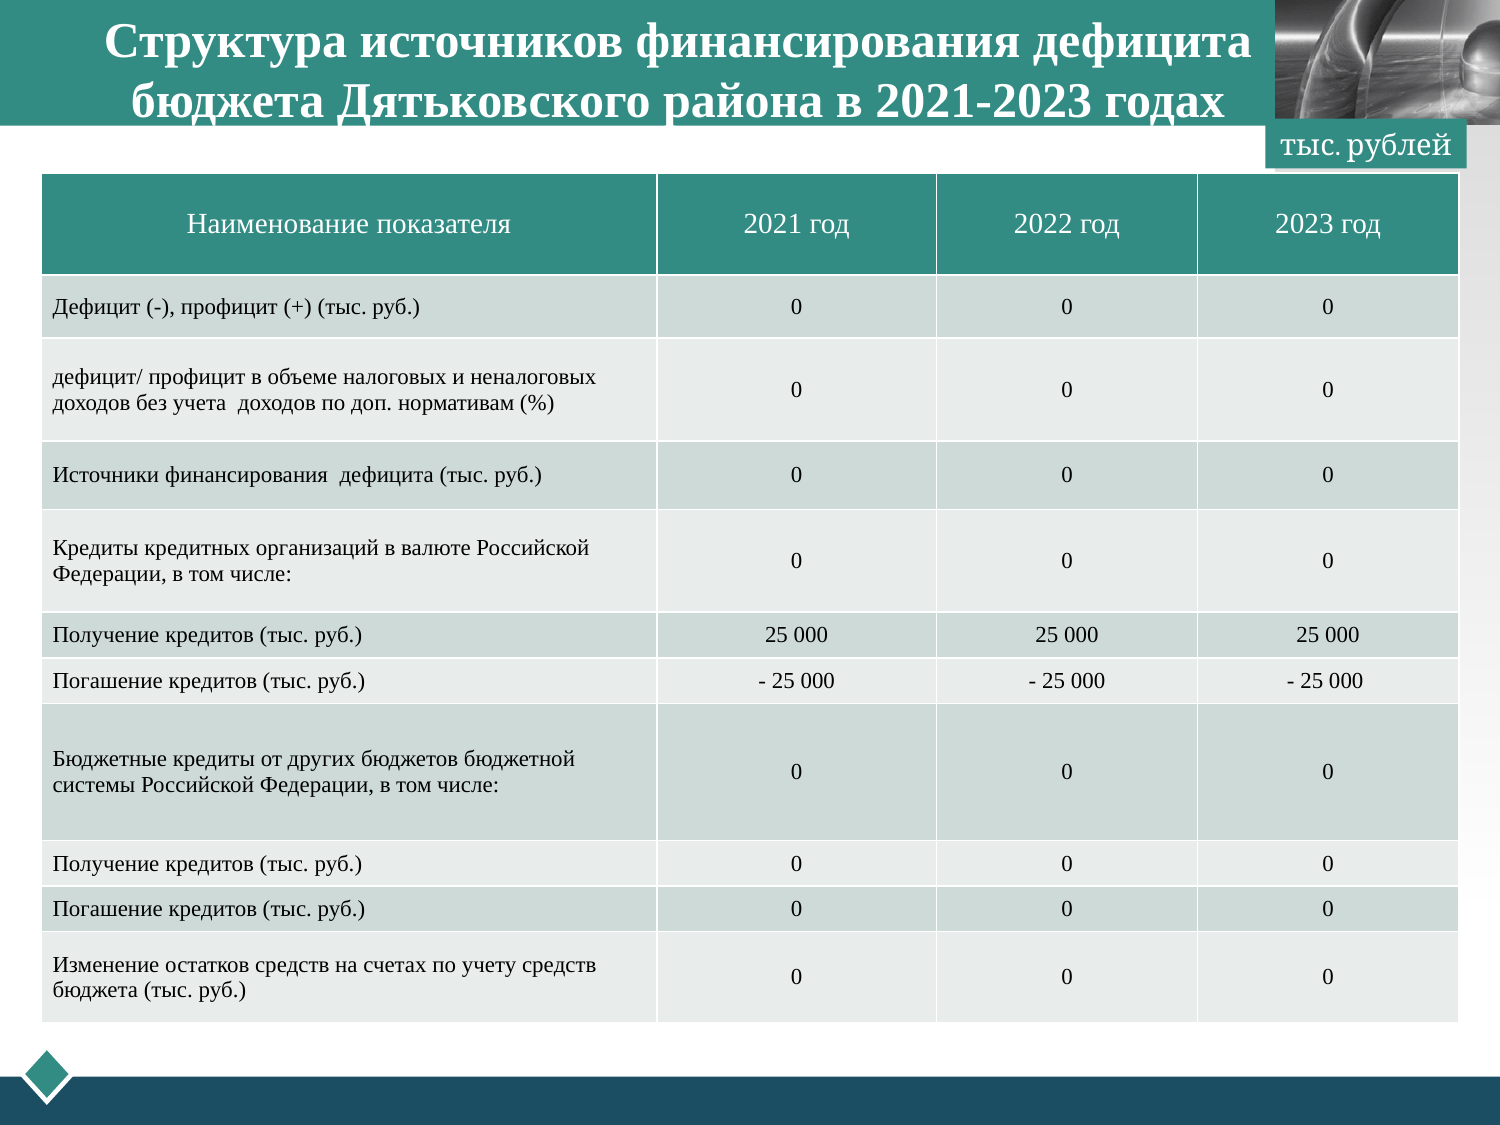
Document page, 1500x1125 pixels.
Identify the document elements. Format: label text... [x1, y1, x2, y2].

table_cell 0 [937, 704, 1197, 840]
table_cell Источники финансирования дефицита (тыс. руб.) [42, 442, 656, 509]
table_cell Дефицит (-), профицит (+) (тыс. руб.) [42, 276, 656, 337]
table_cell 0 [1198, 442, 1458, 509]
table_cell 0 [1198, 510, 1458, 611]
table_cell 0 [1198, 887, 1458, 931]
table_cell 25 000 [937, 613, 1197, 657]
table_cell Кредиты кредитных организаций в валюте Российской Федерации, в том числе: [42, 510, 656, 611]
table_cell 0 [937, 339, 1197, 440]
table_cell - 25 000 [937, 659, 1197, 703]
table_header 2023 год [1198, 174, 1458, 274]
table_cell 0 [937, 276, 1197, 337]
table_cell 0 [658, 932, 936, 1022]
table_cell 0 [1198, 276, 1458, 337]
table_cell 0 [658, 704, 936, 840]
table_cell 0 [937, 932, 1197, 1022]
table_cell 25 000 [658, 613, 936, 657]
table_cell 0 [937, 510, 1197, 611]
table_cell 0 [1198, 841, 1458, 885]
table_cell - 25 000 [1198, 659, 1458, 703]
table_cell 0 [1198, 932, 1458, 1022]
table_cell Погашение кредитов (тыс. руб.) [42, 659, 656, 703]
table_cell 0 [658, 276, 936, 337]
table_header 2021 год [658, 174, 936, 274]
table_header Наименование показателя [42, 174, 656, 274]
text_box тыс. рублей [1265, 118, 1467, 169]
table_cell Изменение остатков средств на счетах по учету средств бюджета (тыс. руб.) [42, 932, 656, 1022]
table_cell 0 [937, 887, 1197, 931]
table_cell 0 [658, 510, 936, 611]
table_cell Получение кредитов (тыс. руб.) [42, 613, 656, 657]
picture [1353, 0, 1500, 125]
table_cell Получение кредитов (тыс. руб.) [42, 841, 656, 885]
table_cell 0 [658, 442, 936, 509]
table_cell - 25 000 [658, 659, 936, 703]
text_box Структура источников финансирования дефицита бюджета Дятьковского района в 2021-2023 годах [2, 0, 1353, 130]
table_cell 0 [1198, 704, 1458, 840]
table_cell 0 [658, 339, 936, 440]
table_cell 0 [937, 841, 1197, 885]
table_cell Погашение кредитов (тыс. руб.) [42, 887, 656, 931]
table_cell 0 [658, 841, 936, 885]
table_cell 0 [658, 887, 936, 931]
table_cell 25 000 [1198, 613, 1458, 657]
table_cell Бюджетные кредиты от других бюджетов бюджетной системы Российской Федерации, в том числе: [42, 704, 656, 840]
table_header 2022 год [937, 174, 1197, 274]
table_cell дефицит/ профицит в объеме налоговых и неналоговых доходов без учета доходов по доп. нормативам (%) [42, 339, 656, 440]
table_cell 0 [937, 442, 1197, 509]
table_cell 0 [1198, 339, 1458, 440]
